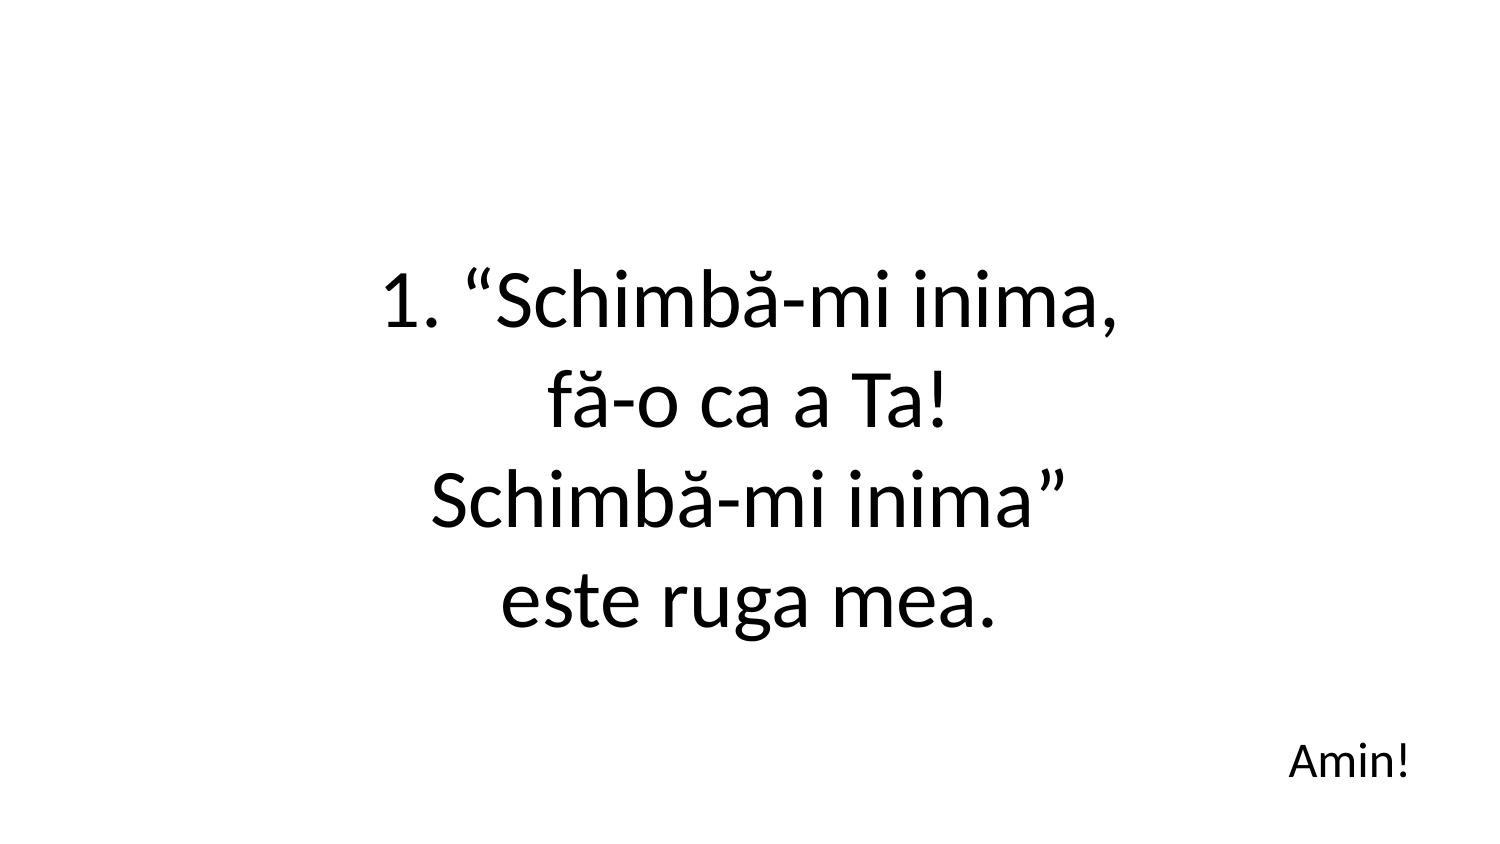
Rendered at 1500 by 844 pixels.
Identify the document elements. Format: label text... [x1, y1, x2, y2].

text_box 1. “Schimbă-mi inima, fă-o ca a Ta! Schimbă-mi inima” este ruga mea. [364, 192, 1136, 652]
text_box Amin! [1273, 674, 1427, 795]
